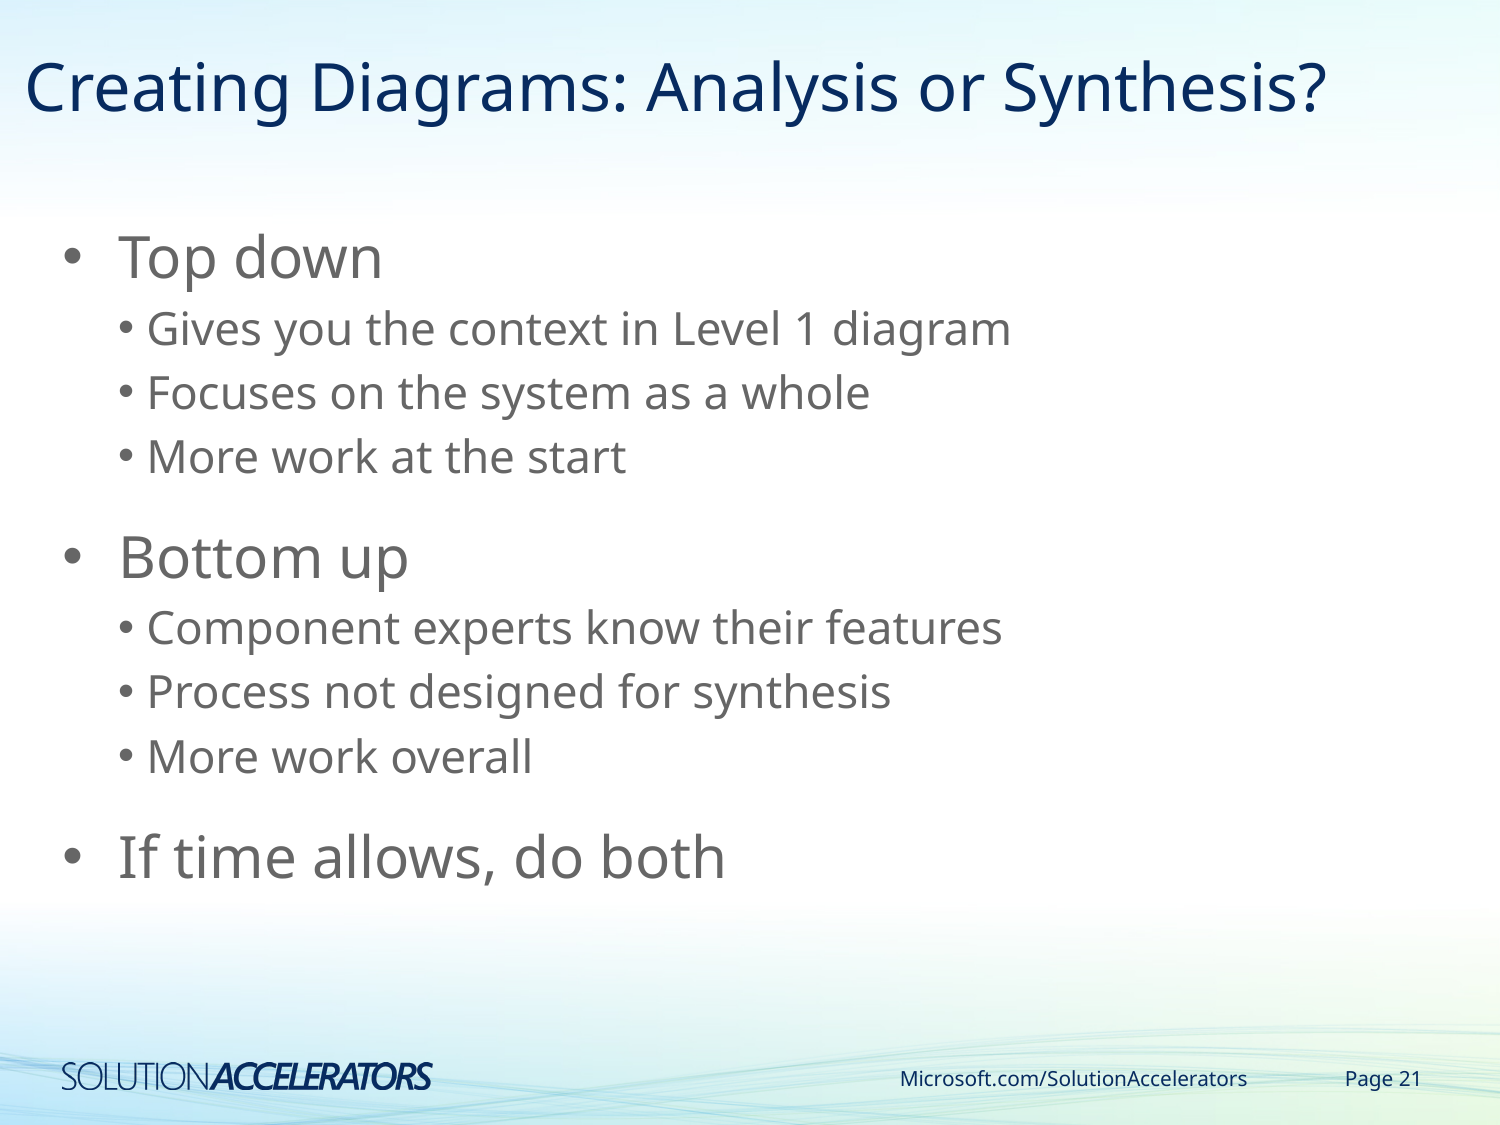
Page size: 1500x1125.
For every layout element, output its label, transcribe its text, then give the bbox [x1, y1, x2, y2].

footer Microsoft.com/SolutionAccelerators [787, 1050, 1263, 1110]
slide_number Page 21 [1287, 1050, 1438, 1110]
picture [0, 0, 1500, 1125]
title Creating Diagrams: Analysis or Synthesis? [24, 37, 1475, 125]
list Top down Gives you the context in Level 1 diagram Focuses on the system as a whole More work at the start Bottom up Component experts know their features Process not designed for synthesis More work overall If time allows, do both [62, 220, 1438, 1025]
